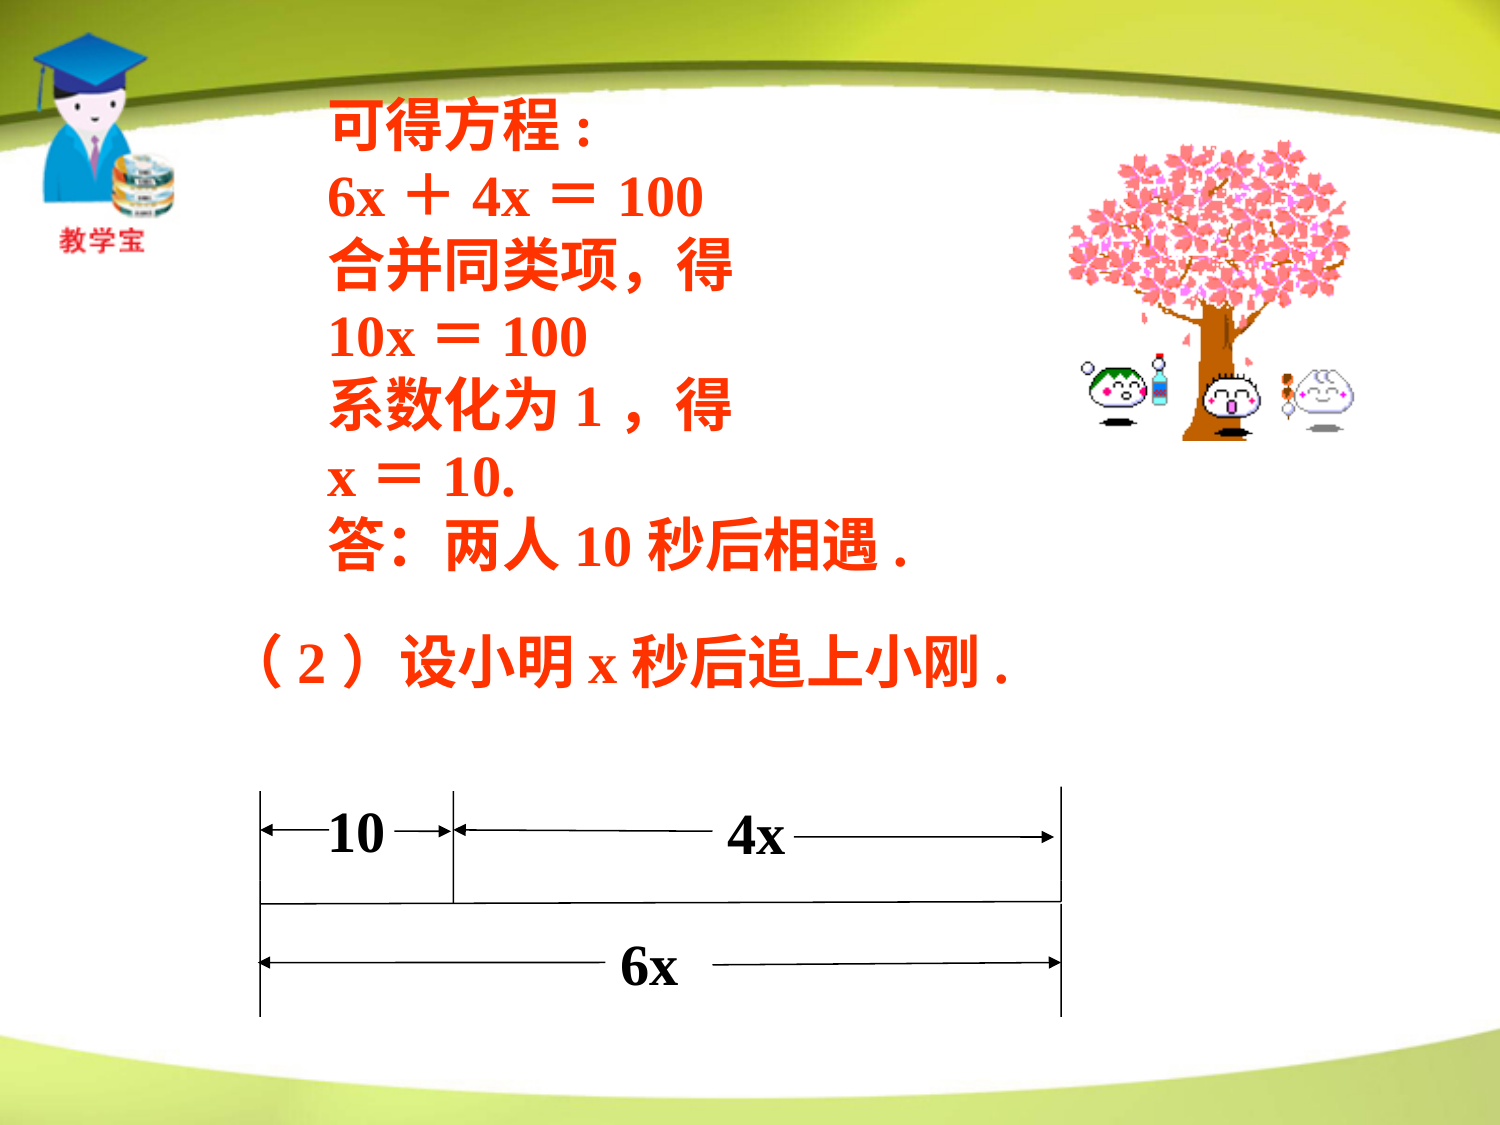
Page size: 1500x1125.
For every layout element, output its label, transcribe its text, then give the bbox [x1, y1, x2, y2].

text_box （2）设小明x秒后追上小刚. [210, 617, 1136, 703]
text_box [257, 786, 1062, 1018]
picture [0, 0, 1500, 1125]
text_box 可得方程: 6x＋4x＝100 合并同类项，得 10x＝100 系数化为1，得 x＝10. 答：两人10秒后相遇. [312, 80, 1047, 586]
